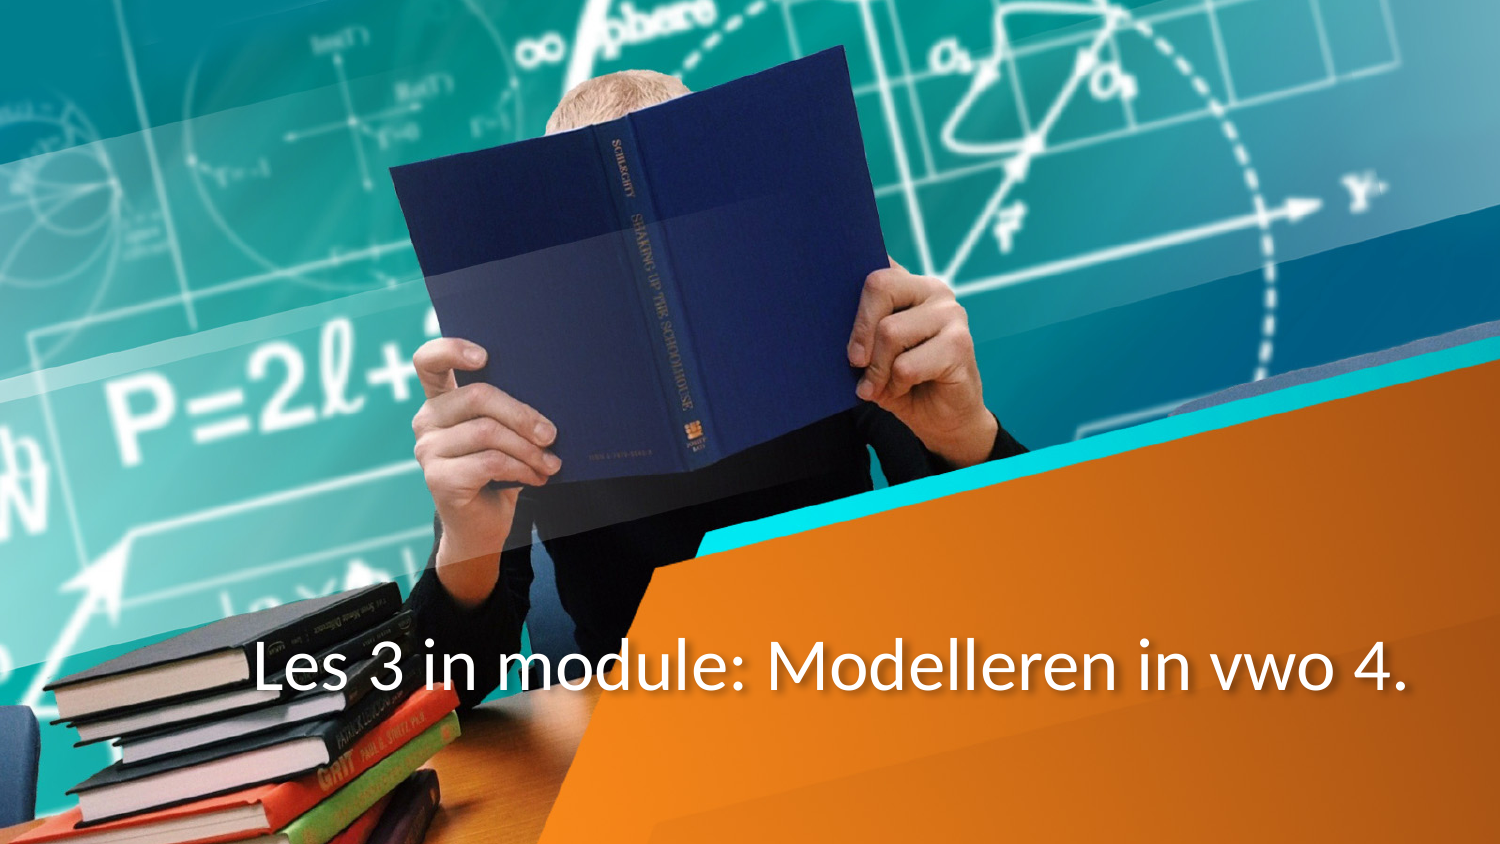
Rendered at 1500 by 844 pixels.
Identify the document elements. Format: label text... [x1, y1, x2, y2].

picture [0, 0, 1500, 844]
title Les 3 in module: Modelleren in vwo 4. [98, 547, 1427, 775]
